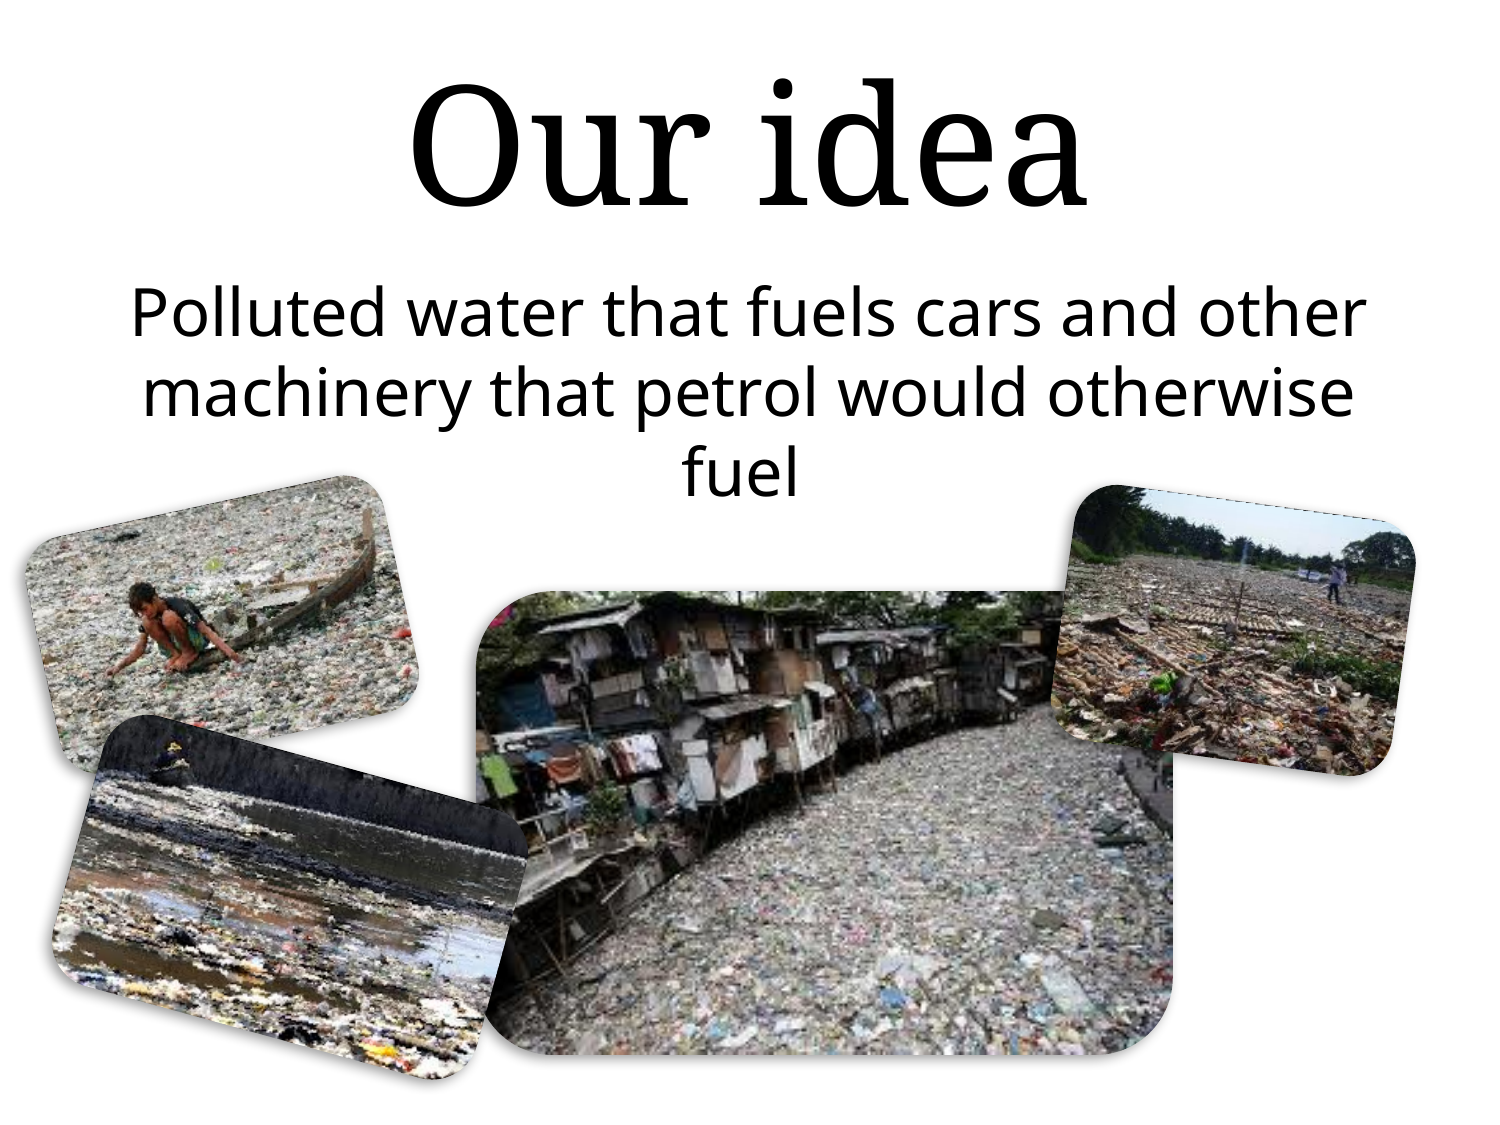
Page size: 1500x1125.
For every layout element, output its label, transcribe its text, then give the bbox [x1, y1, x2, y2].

list Polluted water that fuels cars and other machinery that petrol would otherwise fuel [75, 262, 1425, 1005]
title Our idea [75, 45, 1425, 233]
picture [25, 475, 1416, 1080]
